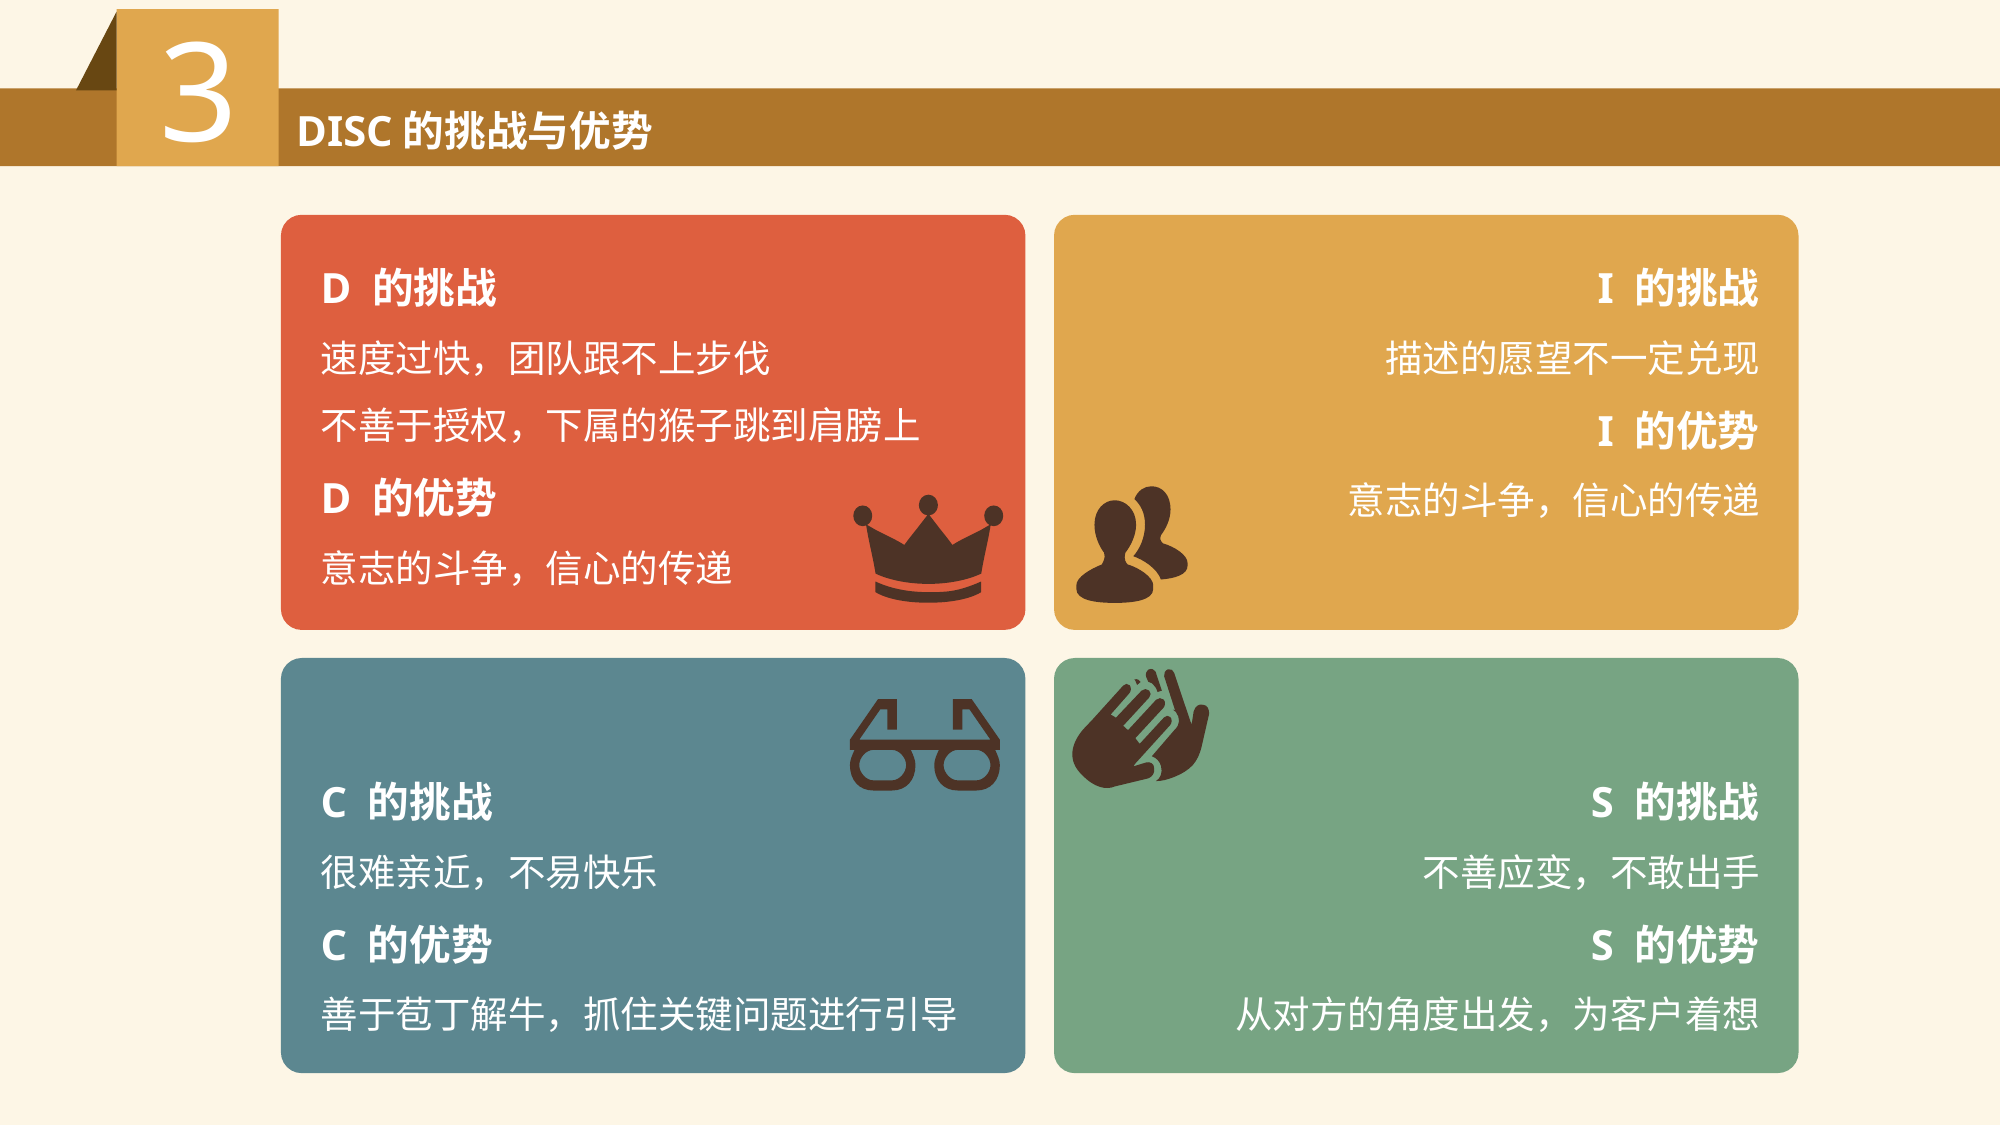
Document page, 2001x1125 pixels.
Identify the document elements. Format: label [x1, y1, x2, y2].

text_box [0, 0, 2000, 179]
text_box [1076, 486, 1188, 603]
text_box [251, 190, 1826, 1100]
text_box [1079, 662, 1205, 800]
